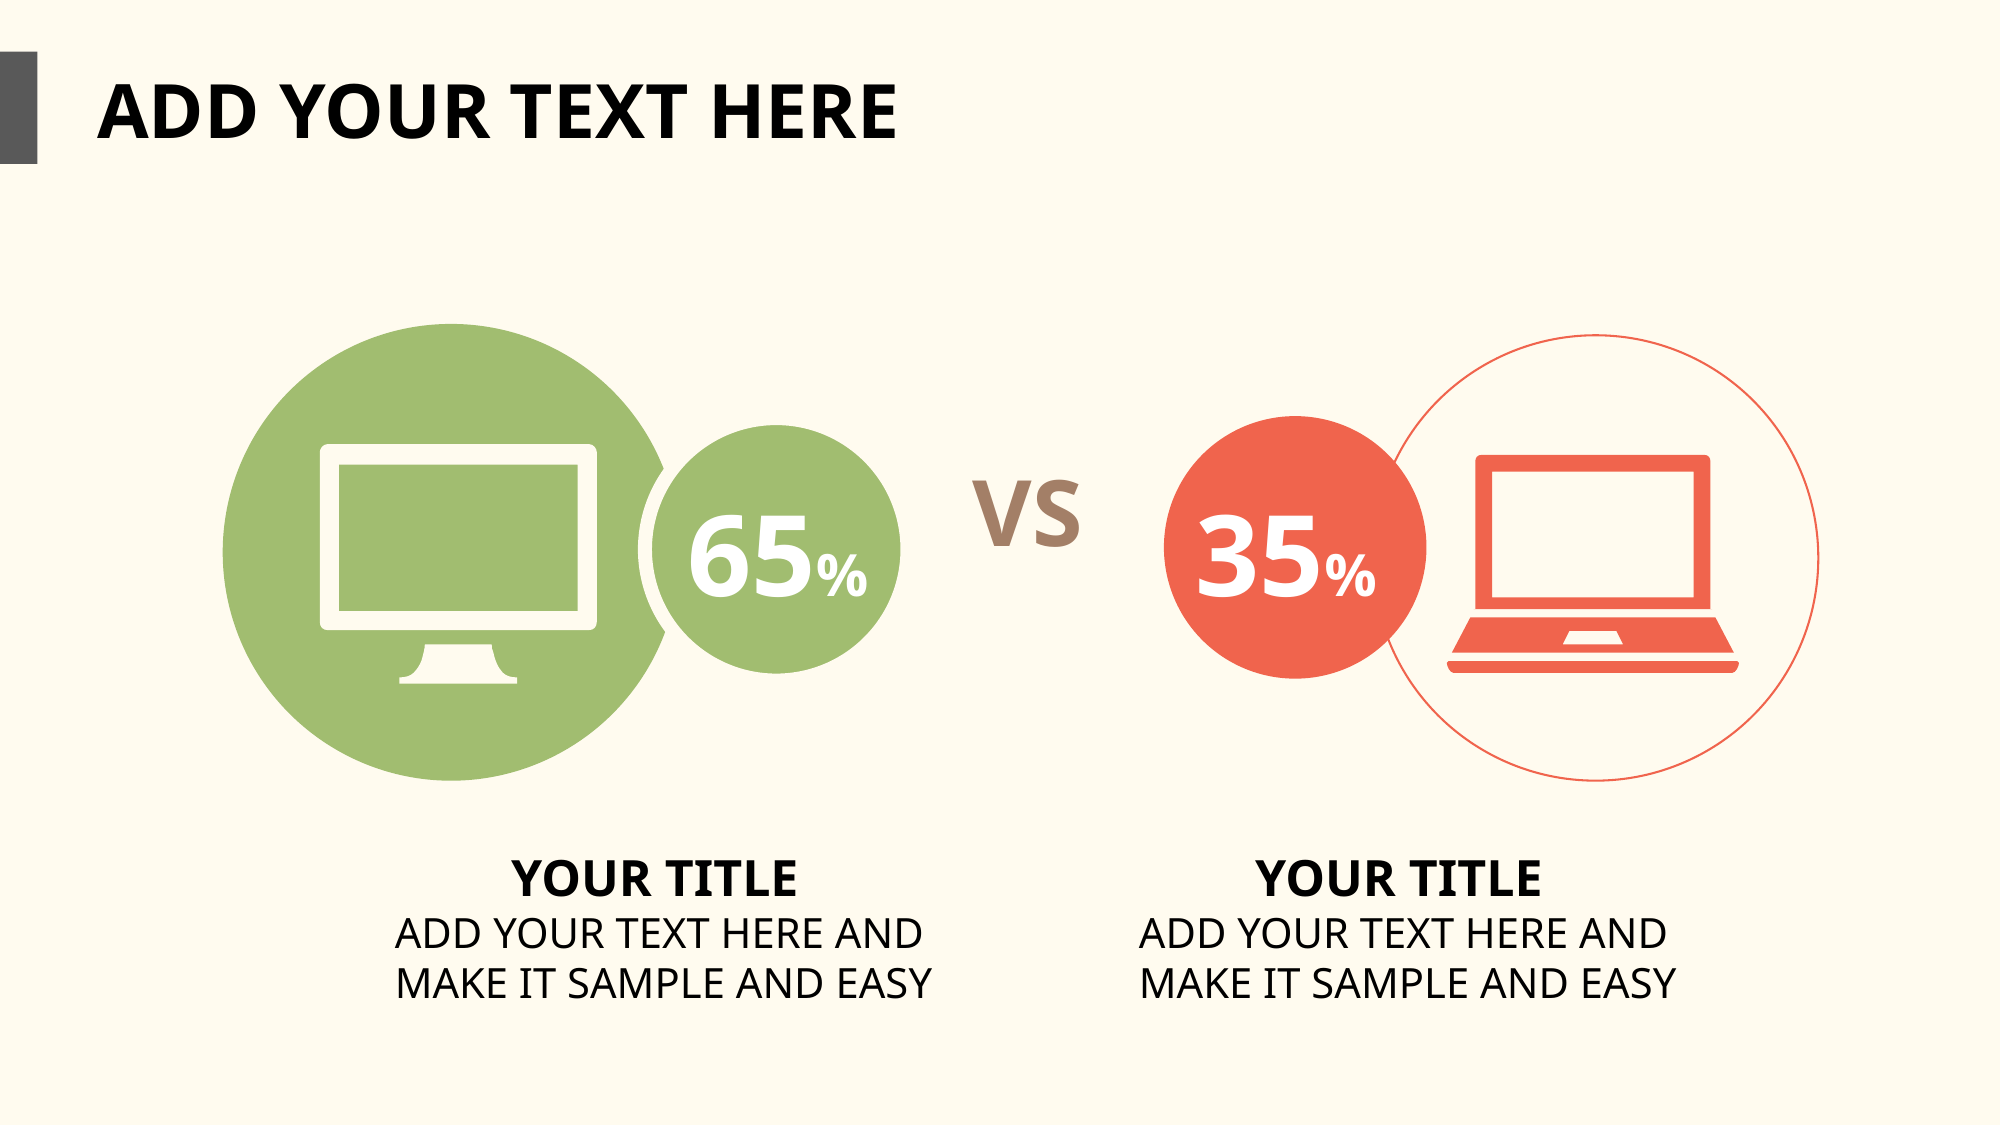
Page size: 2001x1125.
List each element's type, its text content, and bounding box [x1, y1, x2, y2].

text_box VS [957, 447, 1098, 573]
text_box [0, 51, 38, 165]
text_box ADD YOUR TEXT HERE [82, 55, 915, 161]
text_box [643, 417, 909, 682]
text_box [1183, 415, 1372, 476]
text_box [1372, 335, 1819, 781]
text_box [1162, 480, 1181, 615]
text_box [1189, 627, 1372, 680]
text_box 35% [1181, 476, 1372, 627]
text_box [319, 444, 597, 631]
text_box [221, 322, 669, 782]
text_box [399, 644, 518, 684]
text_box 65% [672, 476, 884, 627]
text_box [1124, 839, 1792, 1016]
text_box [379, 839, 1048, 1016]
